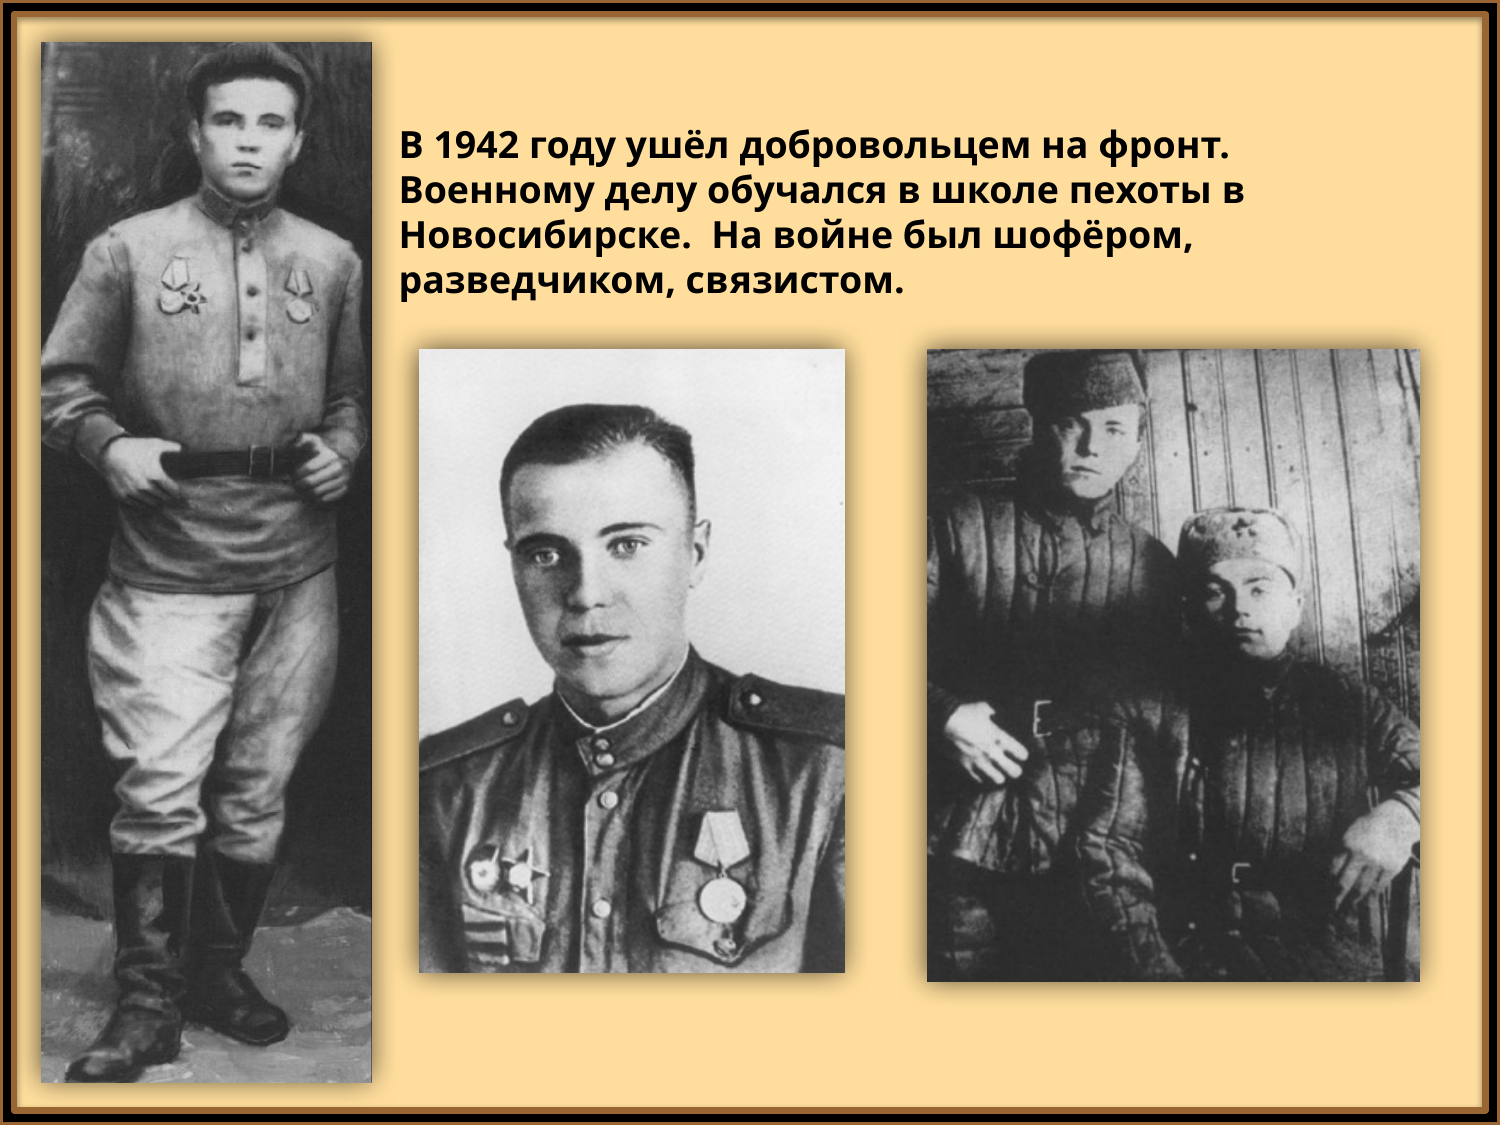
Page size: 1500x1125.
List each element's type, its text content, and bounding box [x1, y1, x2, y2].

picture [926, 349, 1420, 982]
picture [41, 42, 373, 1083]
text_box В 1942 году ушёл добровольцем на фронт. Военному делу обучался в школе пехоты в Новосибирске. На войне был шофёром, разведчиком, связистом. [393, 113, 1447, 309]
picture [418, 349, 845, 973]
text_box [0, 0, 1500, 1125]
